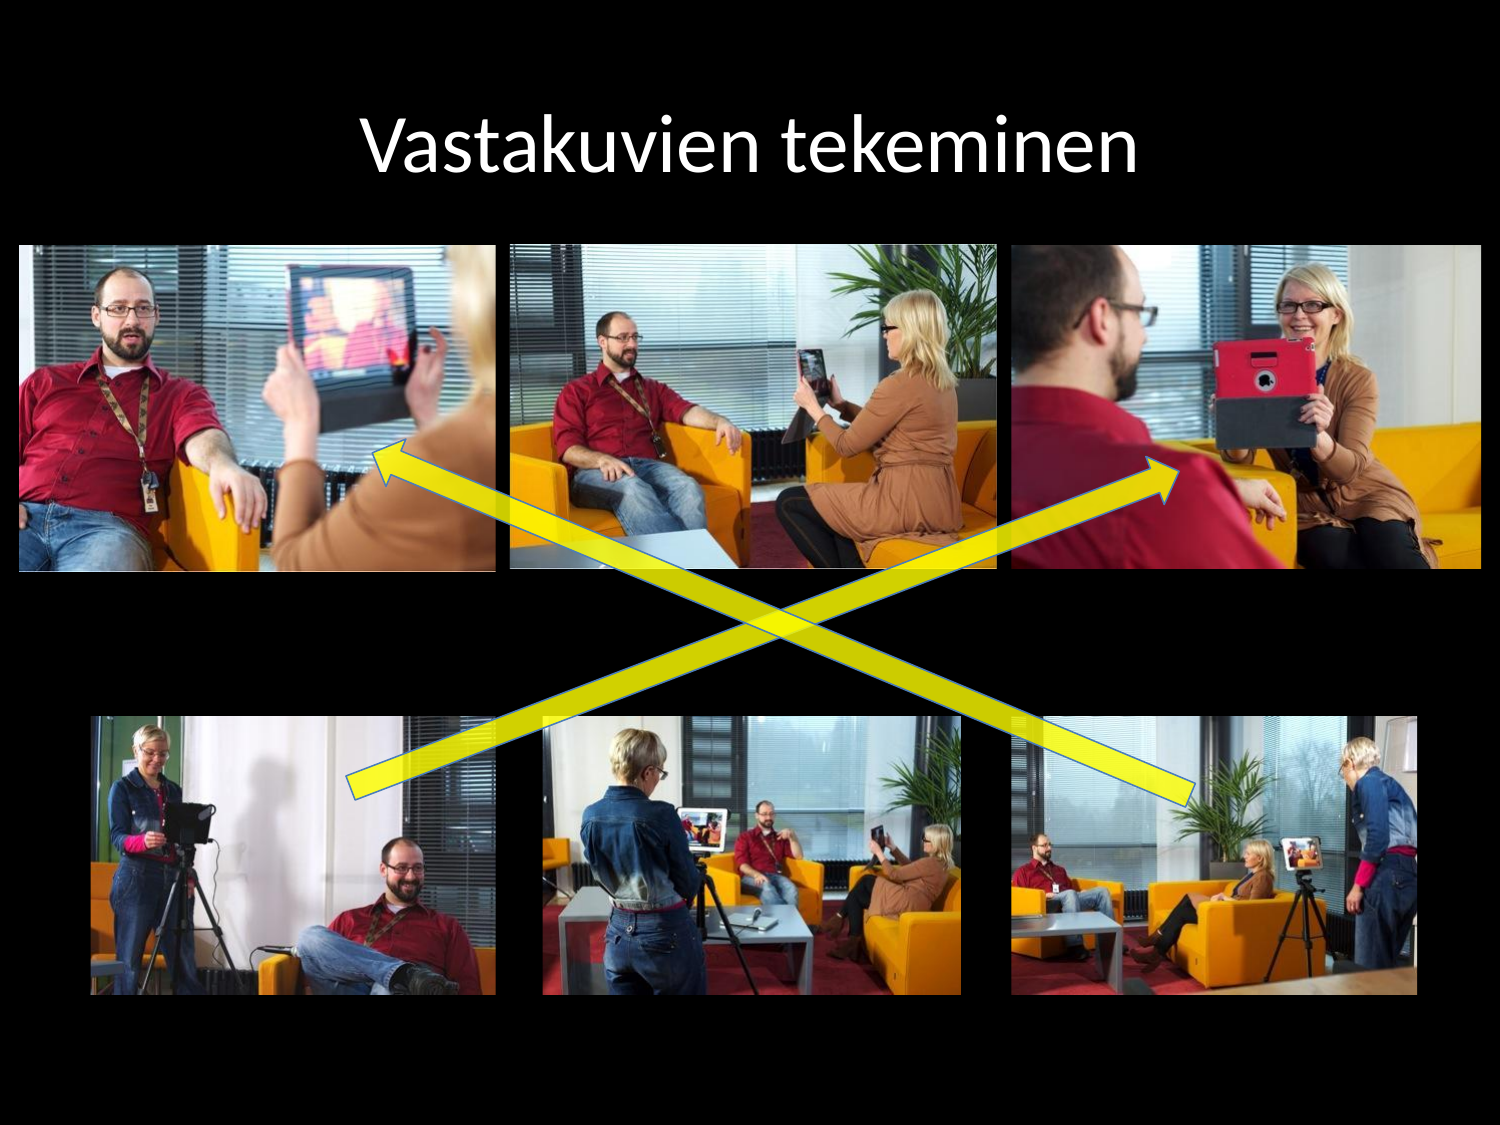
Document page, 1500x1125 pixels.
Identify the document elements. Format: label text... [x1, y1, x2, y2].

text_box [1011, 716, 1418, 995]
text_box [90, 716, 496, 995]
text_box [782, 456, 1180, 624]
text_box [509, 244, 997, 569]
text_box [1011, 245, 1482, 569]
title Vastakuvien tekeminen [75, 45, 1425, 233]
text_box [345, 623, 780, 801]
text_box [19, 245, 496, 572]
text_box [542, 716, 961, 995]
text_box [372, 439, 1196, 808]
